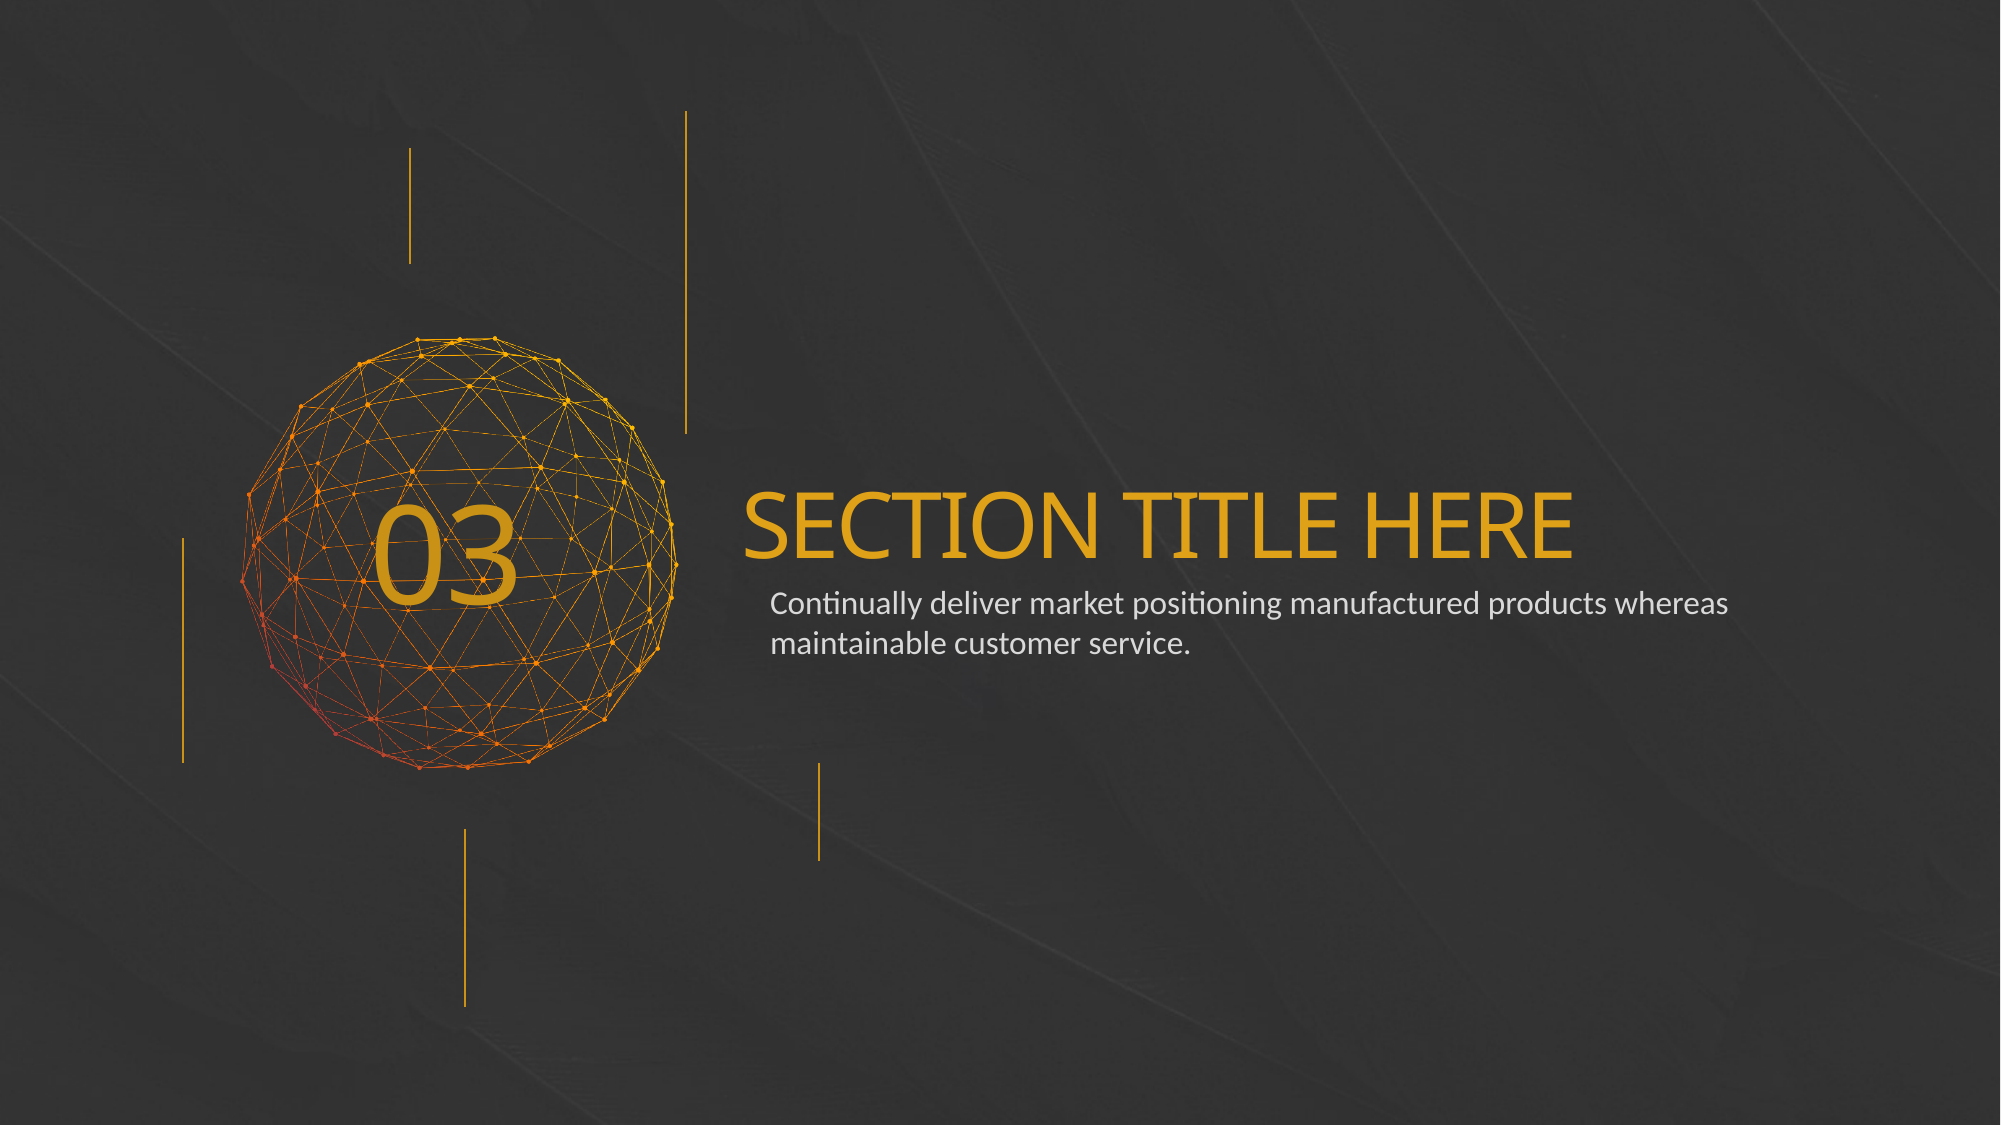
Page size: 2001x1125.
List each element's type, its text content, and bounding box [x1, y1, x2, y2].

text_box Continually deliver market positioning manufactured products whereas maintainable customer service. [755, 573, 1756, 669]
picture [0, 0, 2001, 1125]
text_box SECTION TITLE HERE [687, 459, 1673, 585]
